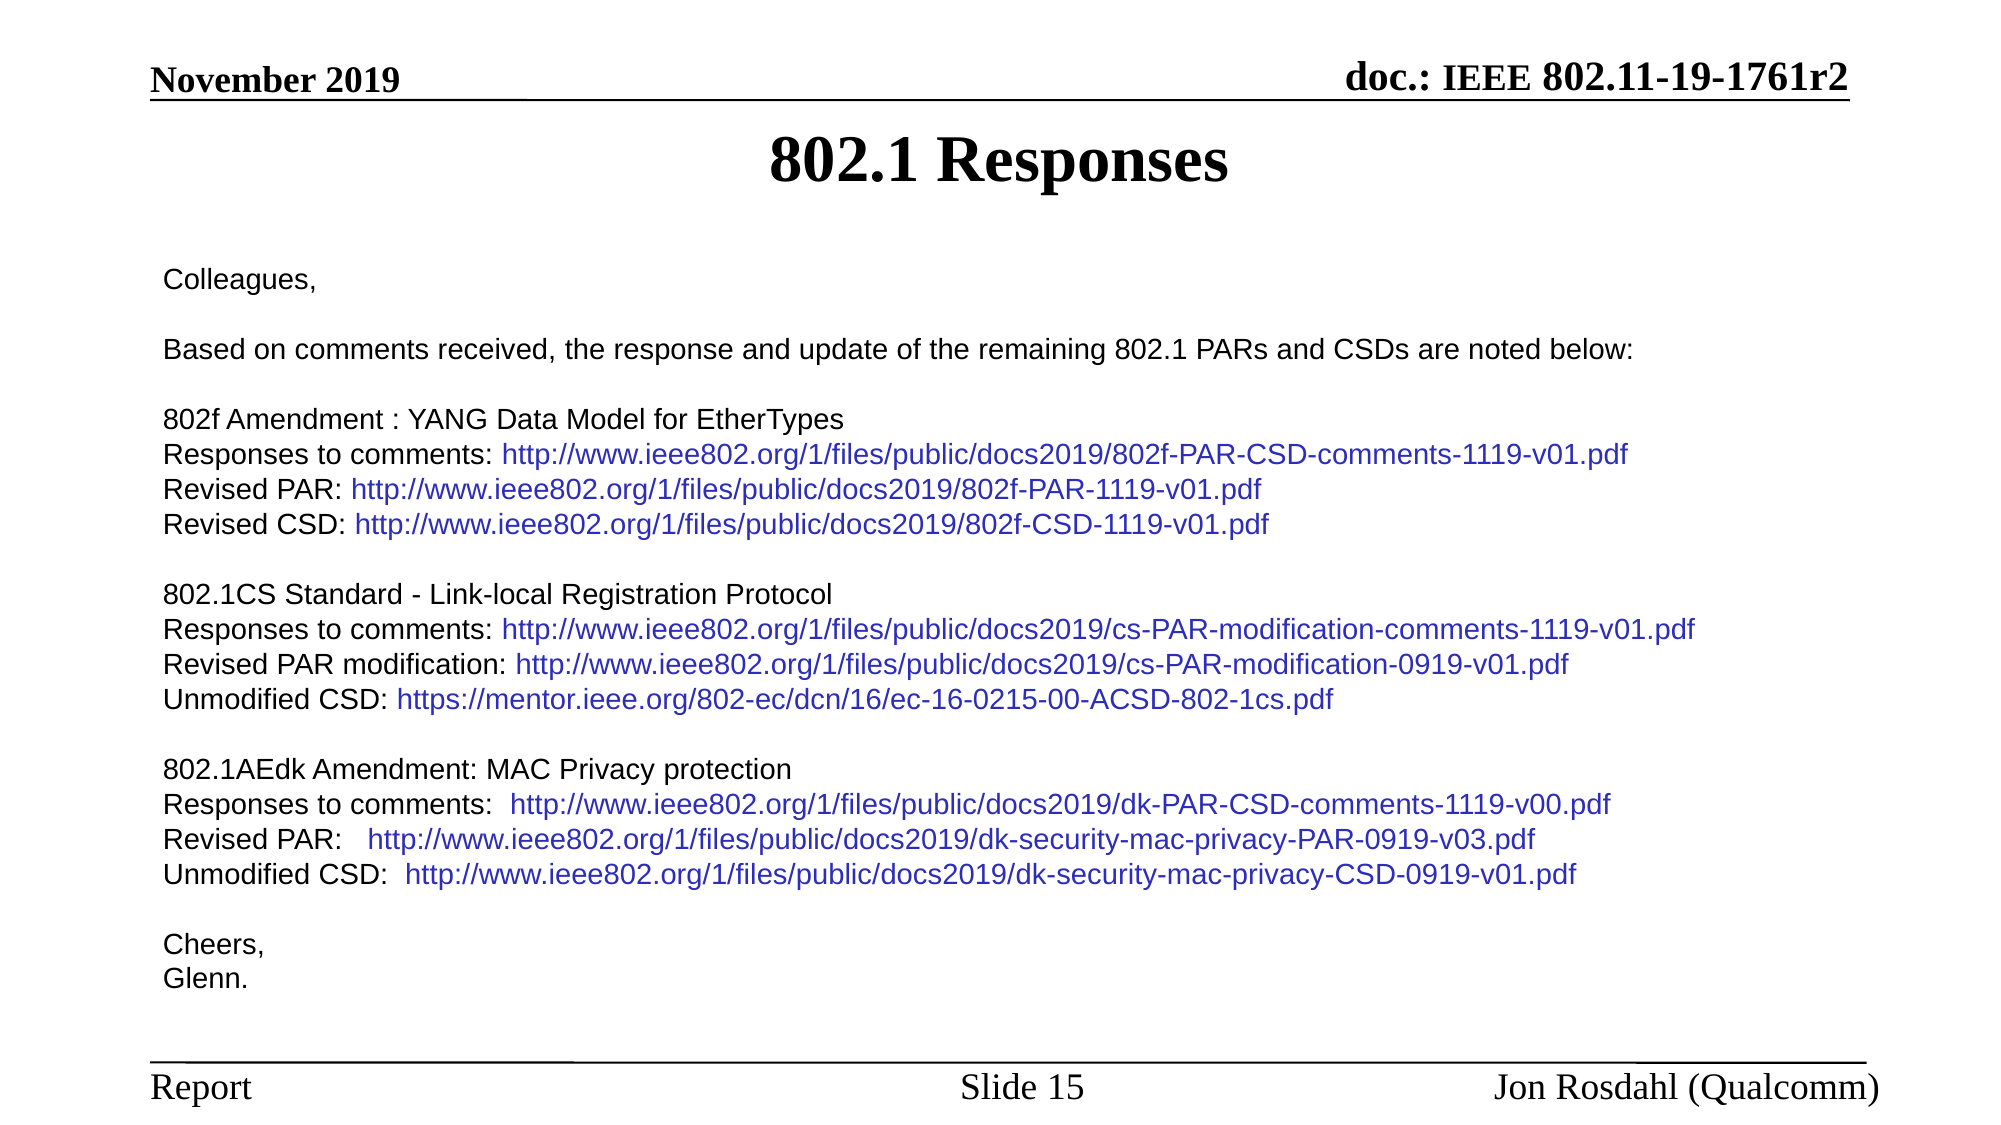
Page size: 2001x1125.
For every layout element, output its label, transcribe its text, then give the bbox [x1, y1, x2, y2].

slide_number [149, 49, 431, 100]
slide_number Slide 15 [950, 1061, 1095, 1125]
footer Jon Rosdahl (Qualcomm) [1436, 1061, 1881, 1108]
title 802.1 Responses [149, 112, 1850, 197]
list Colleagues, Based on comments received, the response and update of the remaining 802.1 PARs and CSDs are noted below: 802f Amendment : YANG Data Model for EtherTypes Responses to comments: http://www.ieee802.org/1/files/public/docs2019/802f-PAR-CSD-comments-1119-v01.pdf Revised PAR: http://www.ieee802.org/1/files/public/docs2019/802f-PAR-1119-v01.pdf Revised CSD: http://www.ieee802.org/1/files/public/docs2019/802f-CSD-1119-v01.pdf 802.1CS Standard - Link-local Registration Protocol Responses to comments: http://www.ieee802.org/1/files/public/docs2019/cs-PAR-modification-comments-1119-v01.pdf Revised PAR modification: http://www.ieee802.org/1/files/public/docs2019/cs-PAR-modification-0919-v01.pdf Unmodified CSD: https://mentor.ieee.org/802-ec/dcn/16/ec-16-0215-00-ACSD-802-1cs.pdf 802.1AEdk Amendment: MAC Privacy protection Responses to comments: http://www.ieee802.org/1/files/public/docs2019/dk-PAR-CSD-comments-1119-v00.pdf Revised PAR: http://www.ieee802.org/1/files/public/docs2019/dk-security-mac-privacy-PAR-0919-v03.pdf Unmodified CSD: http://www.ieee802.org/1/files/public/docs2019/dk-security-mac-privacy-CSD-0919-v01.pdf Cheers, Glenn. [147, 252, 1974, 1003]
